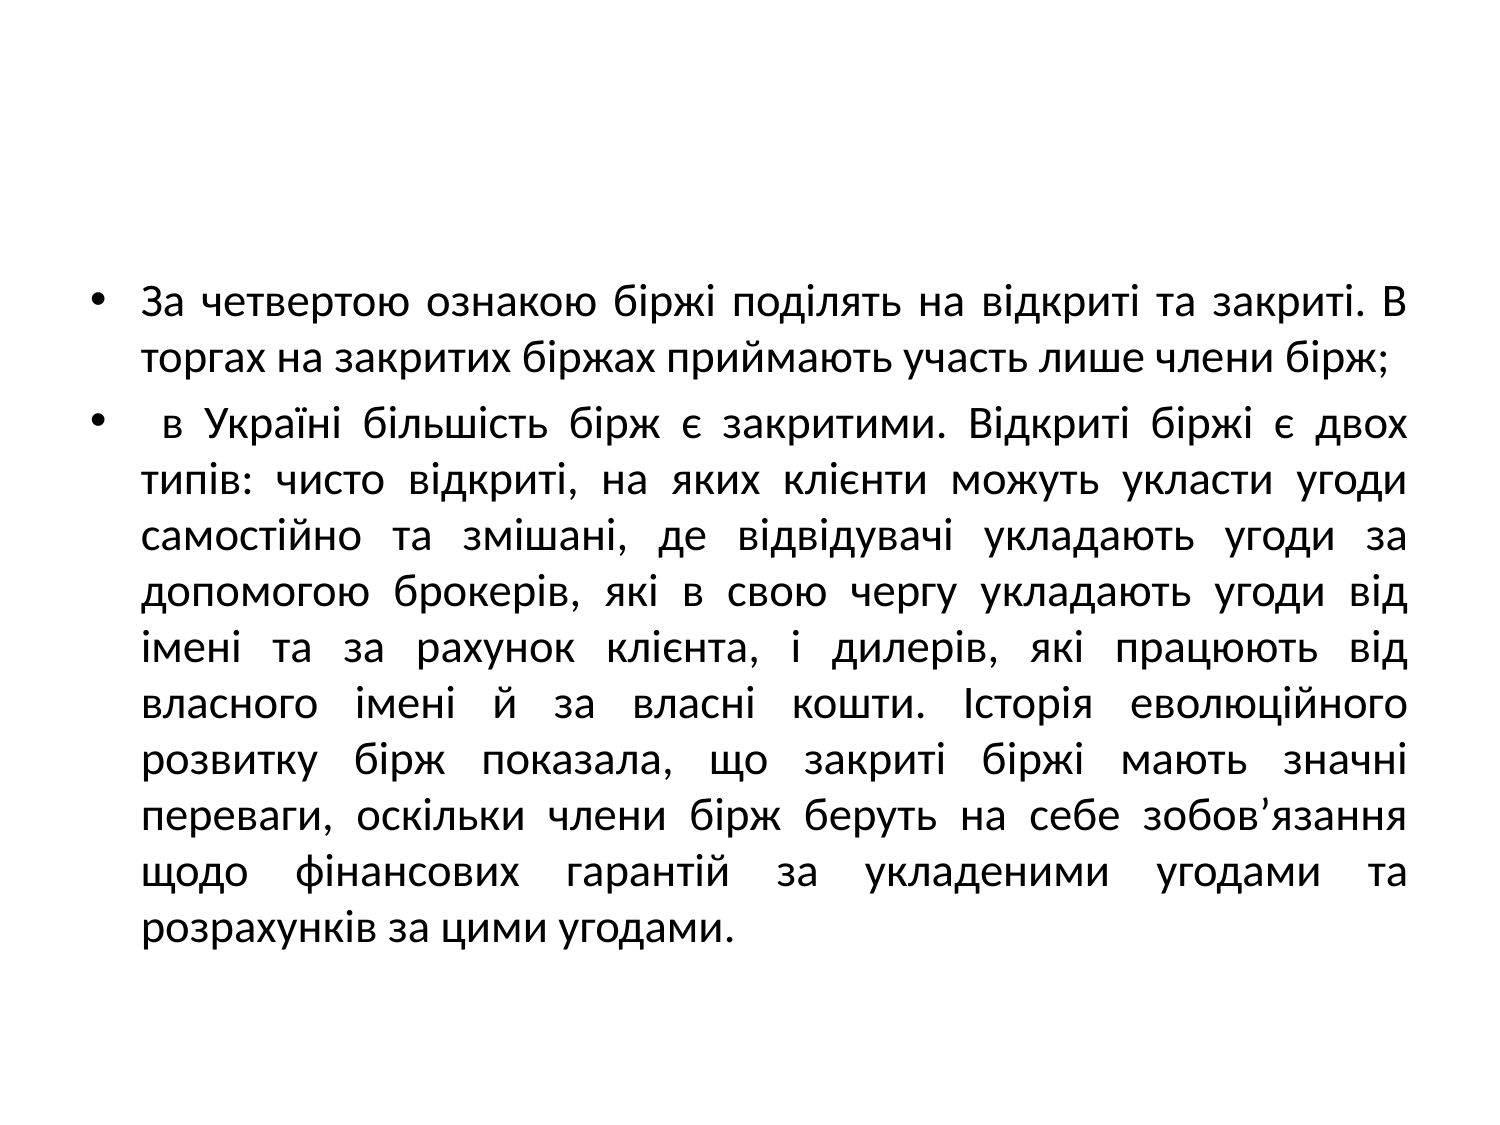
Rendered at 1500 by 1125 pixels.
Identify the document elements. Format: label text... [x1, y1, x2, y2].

list За четвертою ознакою біржі поділять на відкриті та закриті. В торгах на закритих біржах приймають участь лише члени бірж; в Україні більшість бірж є закритими. Відкриті біржі є двох типів: чисто відкриті, на яких клієнти можуть укласти угоди самостійно та змішані, де відвідувачі укладають угоди за допомогою брокерів, які в свою чергу укладають угоди від імені та за рахунок клієнта, і дилерів, які працюють від власного імені й за власні кошти. Історія еволюційного розвитку бірж показала, що закриті біржі мають значні переваги, оскільки члени бірж беруть на себе зобов’язання щодо фінансових гарантій за укладеними угодами та розрахунків за цими угодами. [75, 262, 1425, 1005]
